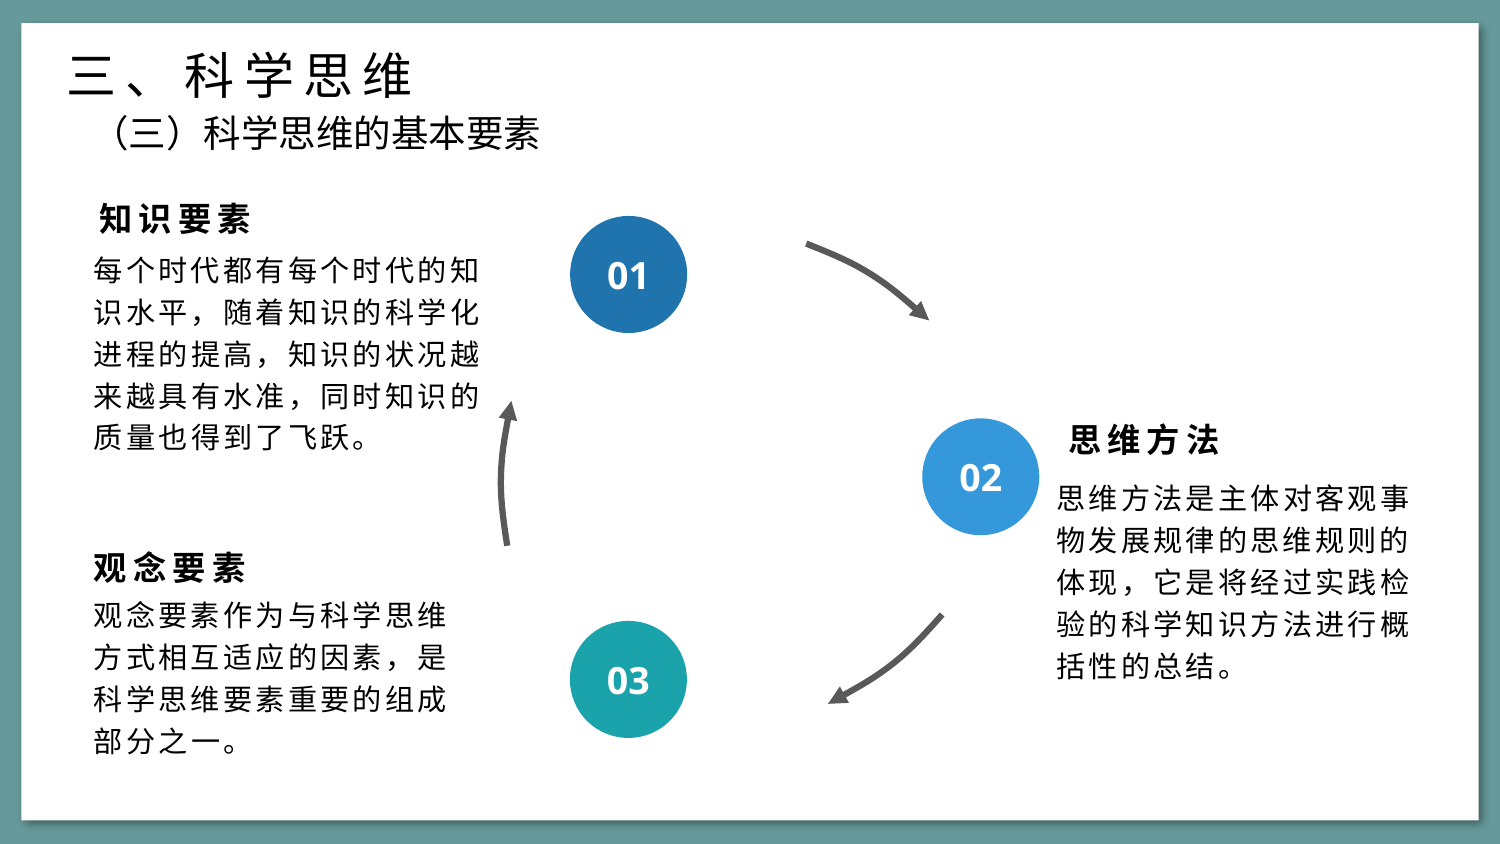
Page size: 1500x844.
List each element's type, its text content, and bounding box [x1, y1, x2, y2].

text_box [806, 243, 930, 321]
text_box 每个时代都有每个时代的知识水平，随着知识的科学化进程的提高，知识的状况越来越具有水准，同时知识的质量也得到了飞跃。 [82, 245, 520, 456]
text_box 观念要素 [82, 537, 423, 587]
text_box 01 [570, 215, 688, 334]
text_box 02 [922, 418, 1040, 536]
text_box 思维方法 [1057, 409, 1397, 460]
text_box 思维方法是主体对客观事物发展规律的思维规则的体现，它是将经过实践检验的科学知识方法进行概括性的总结。 [1045, 473, 1438, 693]
text_box 03 [569, 620, 687, 738]
text_box [500, 400, 516, 546]
text_box 三、科学思维 [53, 38, 753, 112]
text_box 观念要素作为与科学思维方式相互适应的因素，是科学思维要素重要的组成部分之一。 [82, 590, 480, 774]
text_box 知识要素 [88, 188, 428, 238]
text_box [828, 614, 943, 704]
text_box （三）科学思维的基本要素 [76, 102, 557, 163]
